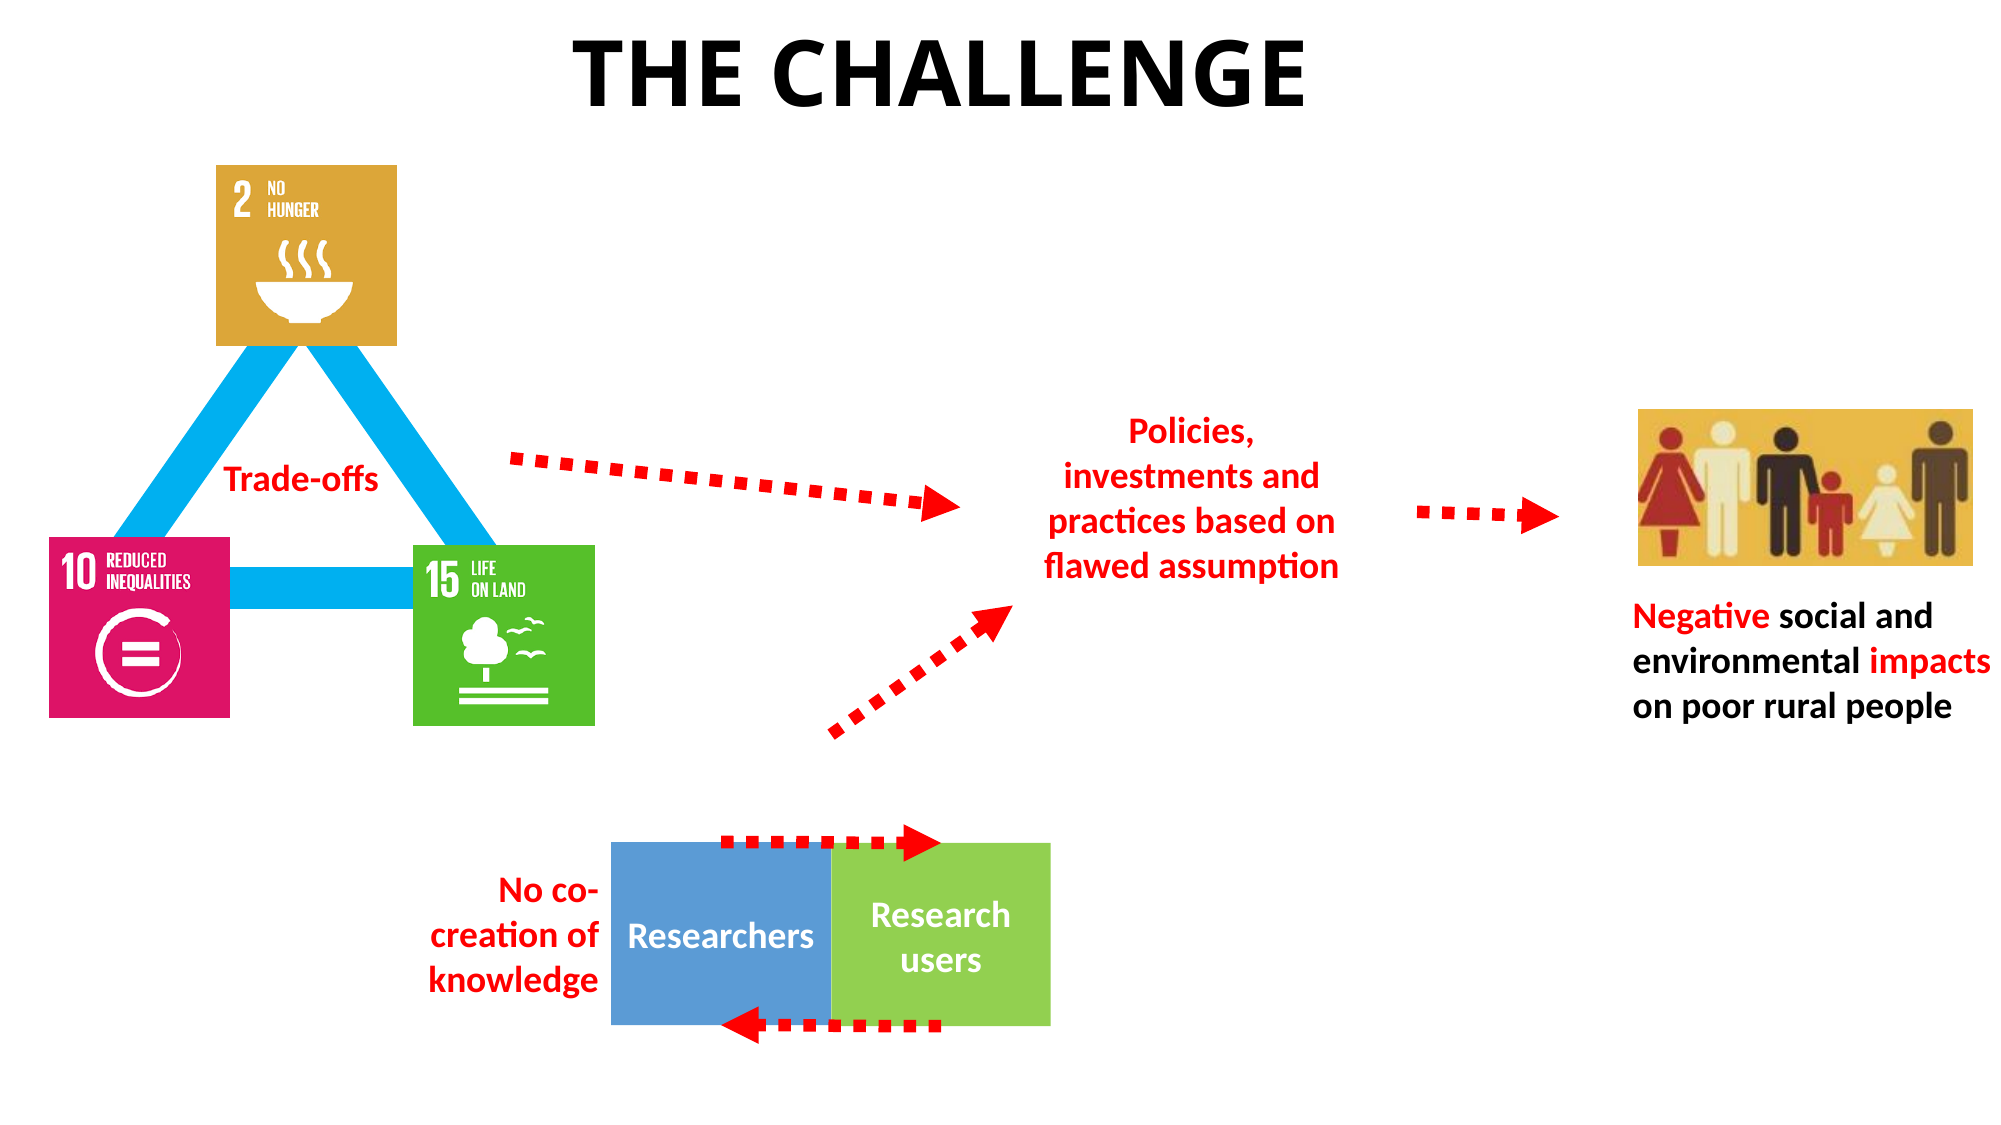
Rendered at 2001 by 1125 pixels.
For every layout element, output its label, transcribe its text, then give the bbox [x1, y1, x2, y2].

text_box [388, 841, 1051, 1026]
text_box [137, 346, 473, 590]
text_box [510, 356, 1367, 735]
text_box THE CHALLENGE [121, 3, 1760, 151]
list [216, 165, 397, 346]
picture [413, 545, 510, 726]
picture [49, 537, 230, 718]
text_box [1416, 409, 2000, 735]
